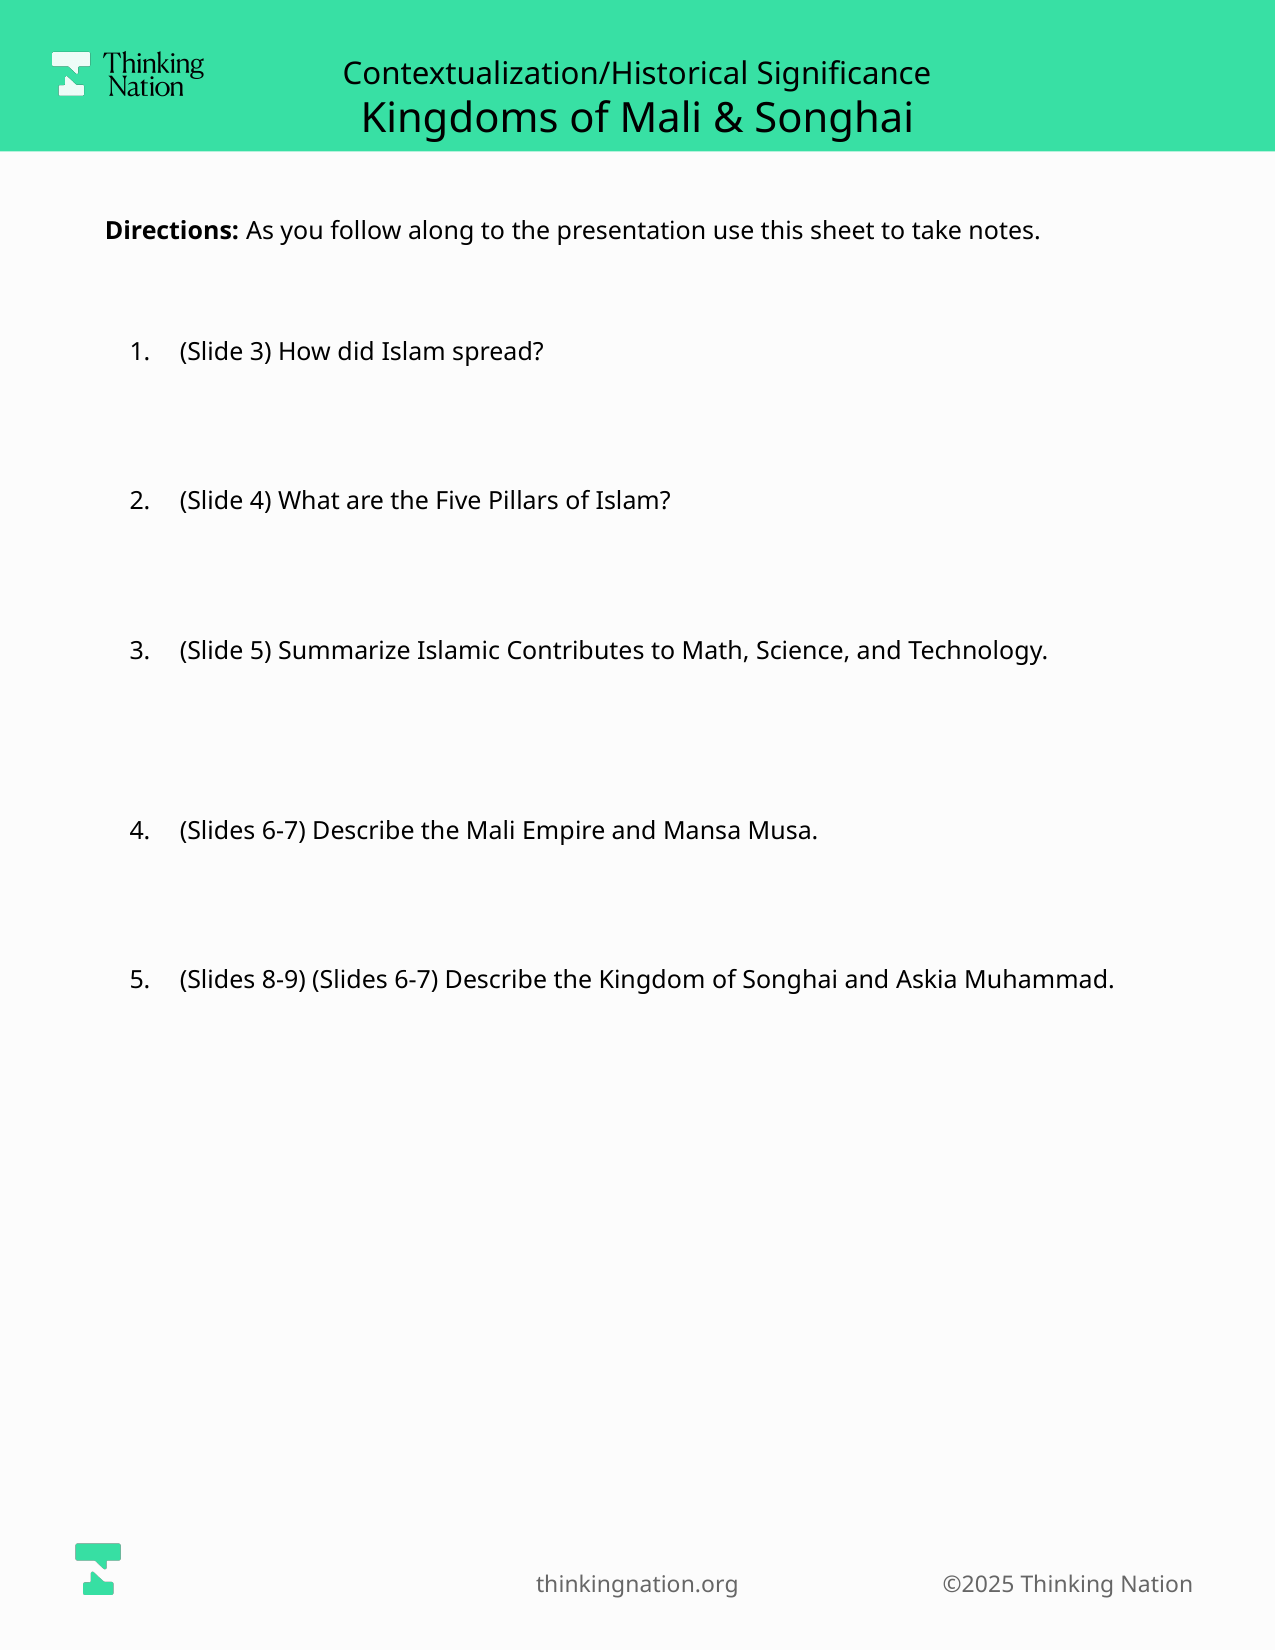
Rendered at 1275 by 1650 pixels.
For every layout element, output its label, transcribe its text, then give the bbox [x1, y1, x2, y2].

picture [35, 37, 210, 110]
text_box (Slide 3) How did Islam spread? (Slide 4) What are the Five Pillars of Islam? (Slide 5) Summarize Islamic Contributes to Math, Science, and Technology. (Slides 6-7) Describe the Mali Empire and Mansa Musa. (Slides 8-9) (Slides 6-7) Describe the Kingdom of Songhai and Askia Muhammad. [89, 290, 1186, 1159]
text_box Contextualization/Historical Significance Kingdoms of Mali & Songhai [0, 0, 1275, 152]
text_box thinkingnation.org [486, 1553, 789, 1605]
picture [62, 1533, 134, 1605]
text_box Directions: As you follow along to the presentation use this sheet to take notes. [89, 199, 1186, 260]
text_box ©2025 Thinking Nation [907, 1553, 1210, 1605]
